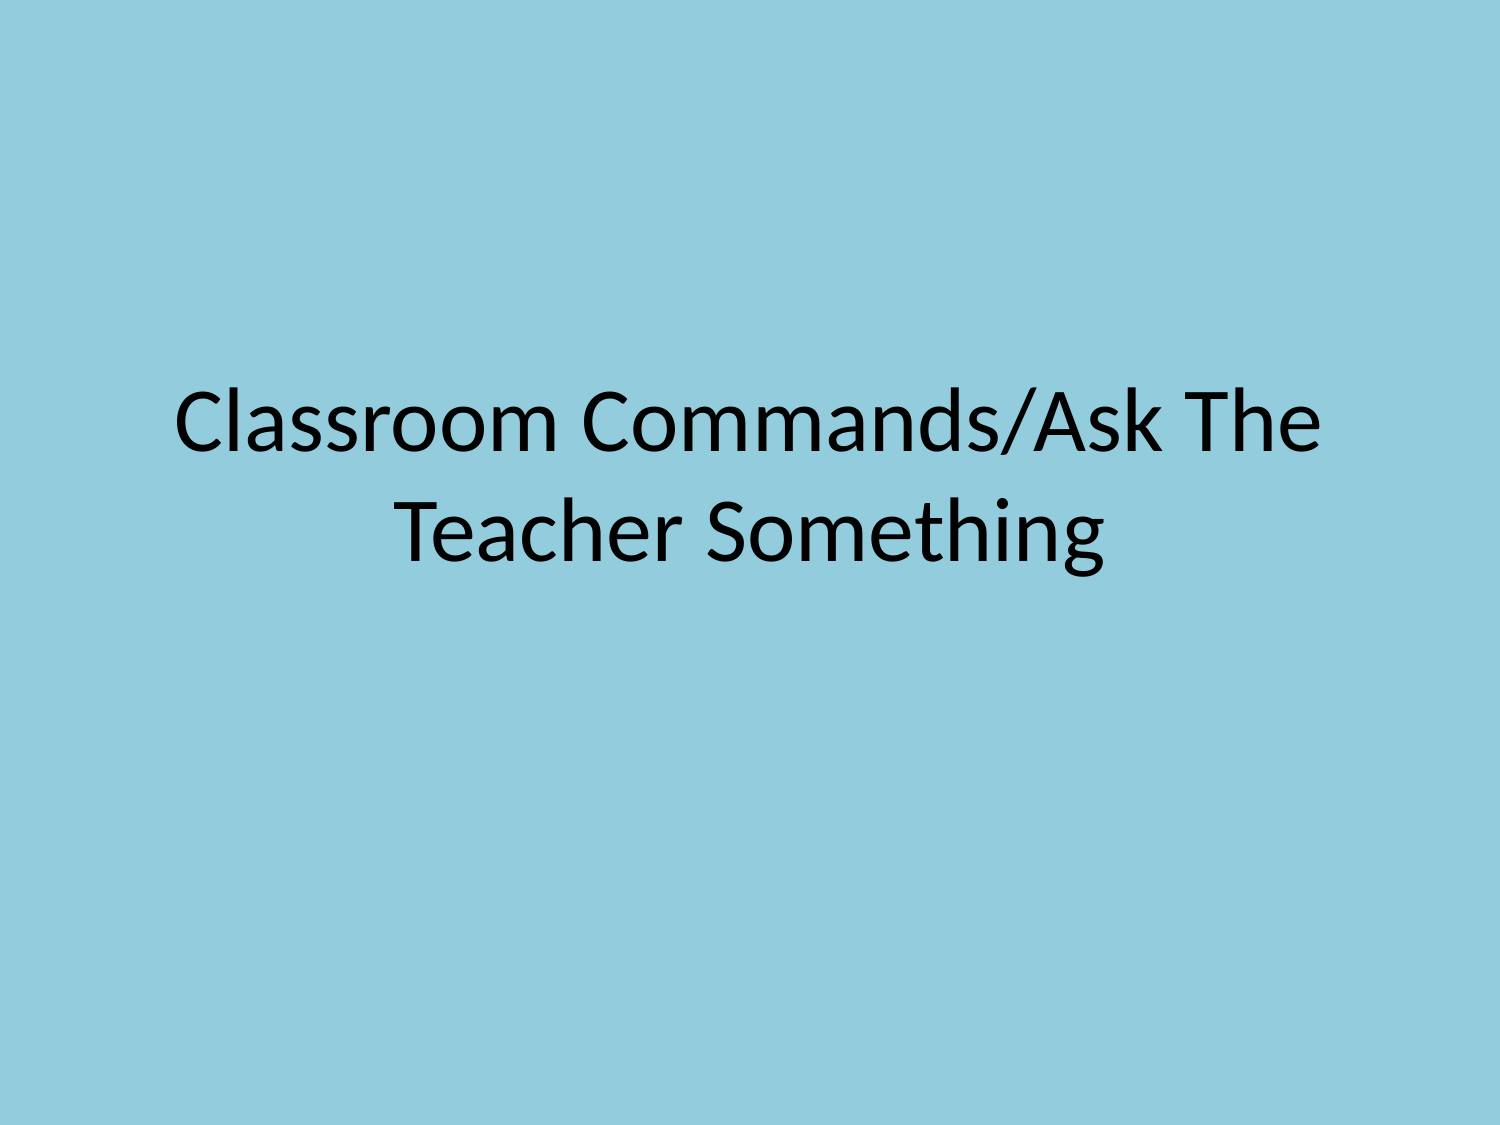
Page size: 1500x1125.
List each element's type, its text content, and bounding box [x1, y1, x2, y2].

title Classroom Commands/Ask The Teacher Something [112, 349, 1388, 591]
